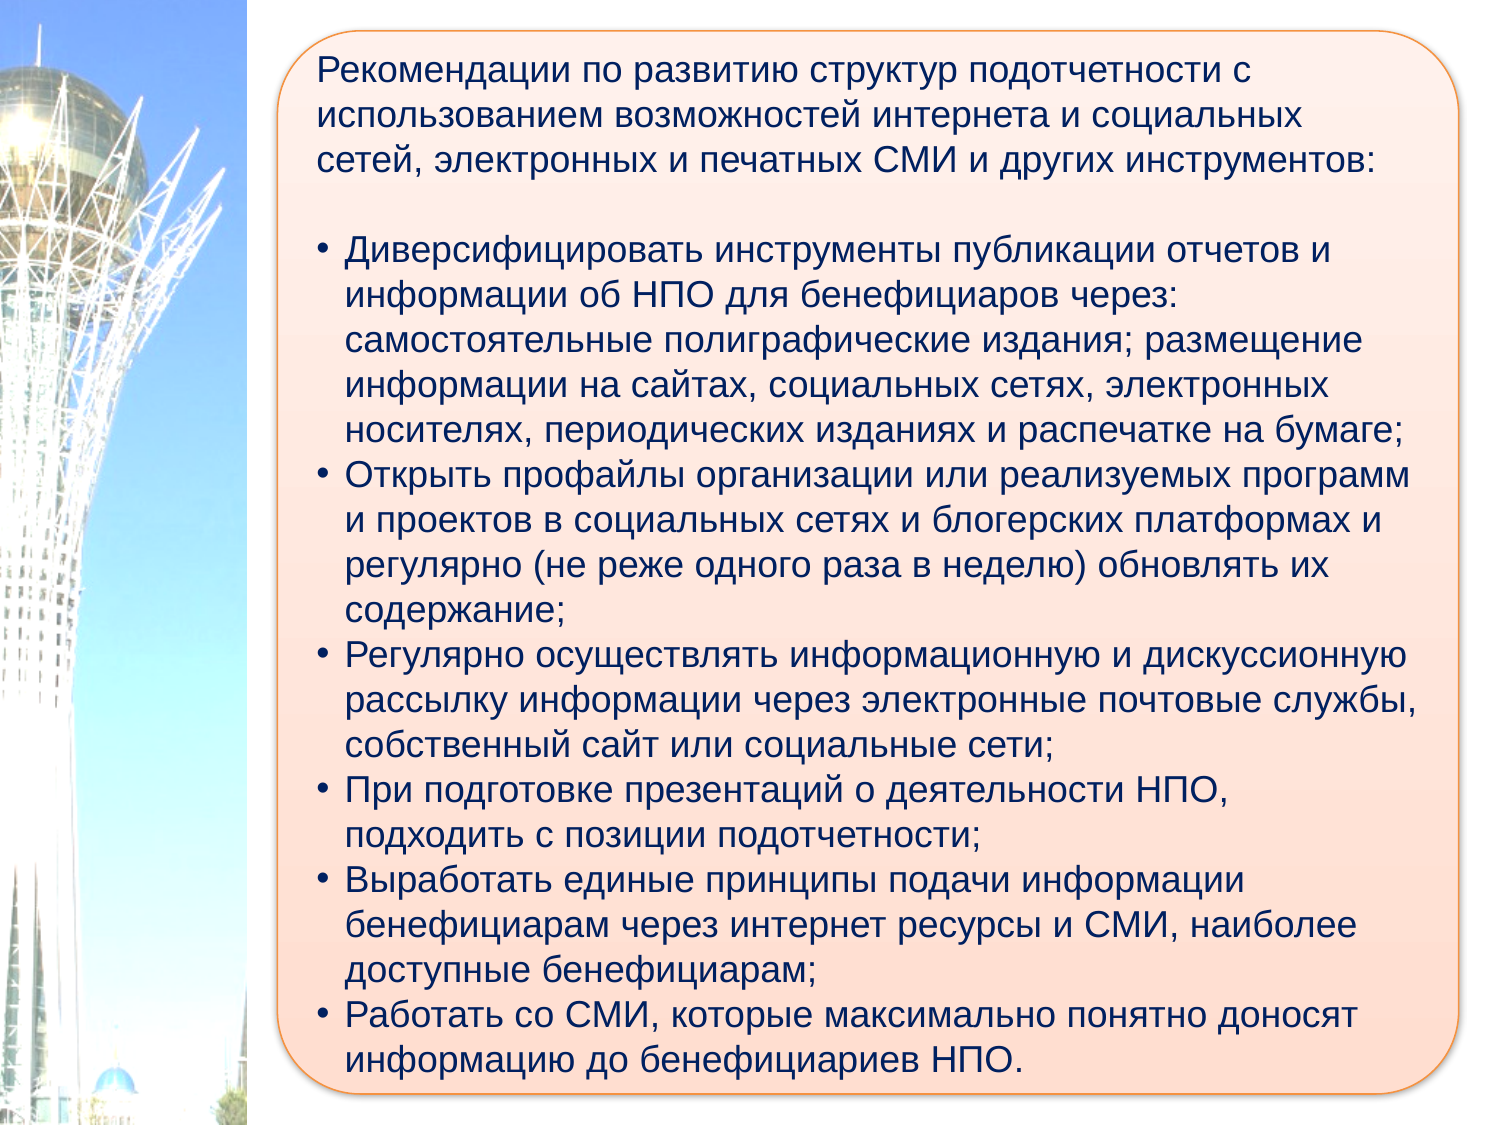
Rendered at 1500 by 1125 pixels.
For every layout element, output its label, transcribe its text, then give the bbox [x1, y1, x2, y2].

text_box Рекомендации по развитию структур подотчетности с использованием возможностей интернета и социальных сетей, электронных и печатных СМИ и других инструментов: Диверсифицировать инструменты публикации отчетов и информации об НПО для бенефициаров через: самостоятельные полиграфические издания; размещение информации на сайтах, социальных сетях, электронных носителях, периодических изданиях и распечатке на бумаге; Открыть профайлы организации или реализуемых программ и проектов в социальных сетях и блогерских платформах и регулярно (не реже одного раза в неделю) обновлять их содержание; Регулярно осуществлять информационную и дискуссионную рассылку информации через электронные почтовые службы, собственный сайт или социальные сети; При подготовке презентаций о деятельности НПО, подходить с позиции подотчетности; Выработать единые принципы подачи информации бенефициарам через интернет ресурсы и СМИ, наиболее доступные бенефициарам; Работать со СМИ, которые максимально понятно доносят информацию до бенефициариев НПО. [276, 30, 1460, 1095]
picture [0, 0, 247, 1125]
